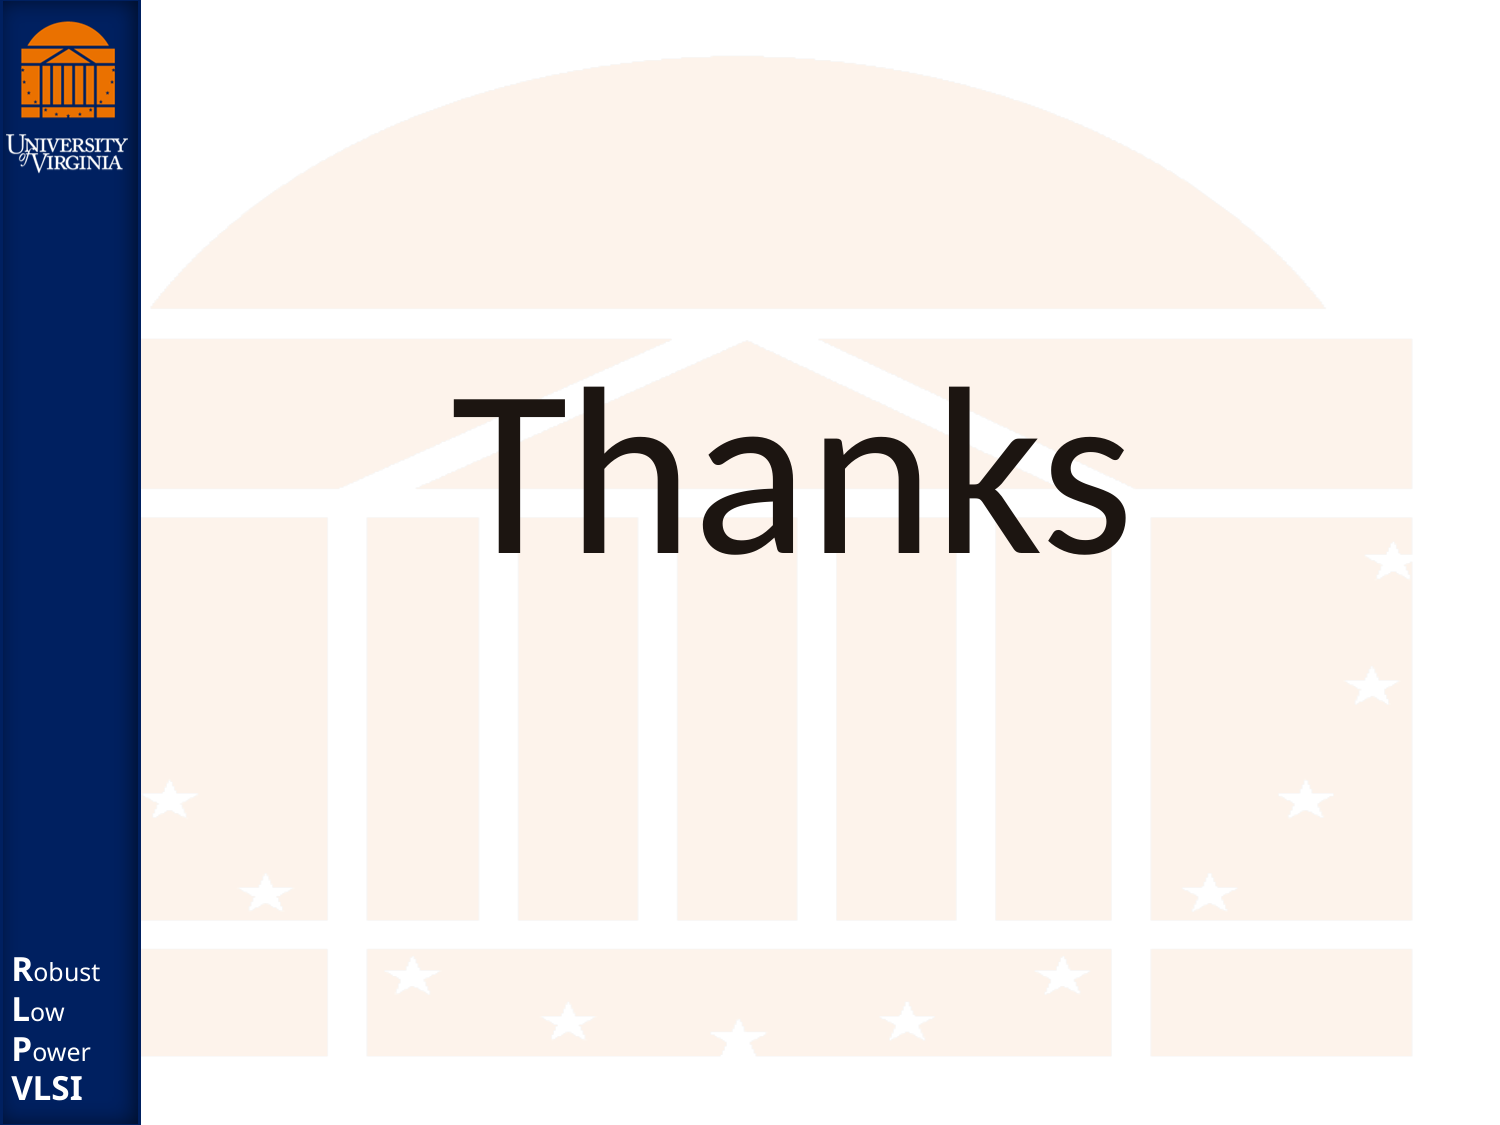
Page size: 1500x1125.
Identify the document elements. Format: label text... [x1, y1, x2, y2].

picture [0, 0, 141, 1125]
title Thanks [199, 378, 1387, 610]
